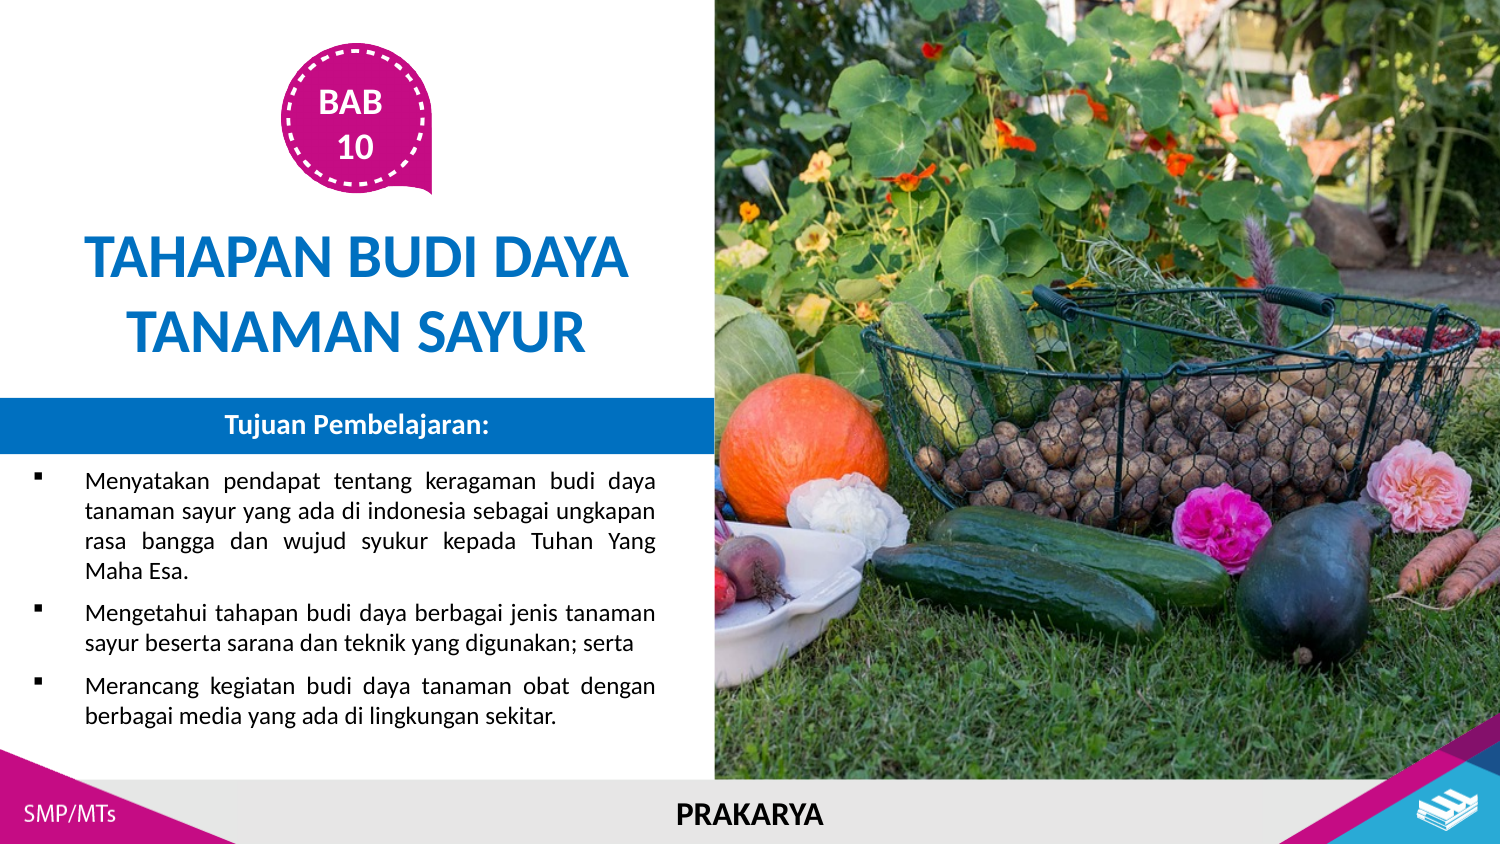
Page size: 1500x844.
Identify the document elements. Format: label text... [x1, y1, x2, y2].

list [714, 0, 1500, 713]
text_box TAHAPAN BUDI DAYA TANAMAN SAYUR [0, 196, 714, 383]
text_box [0, 713, 1500, 844]
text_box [0, 397, 714, 713]
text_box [281, 43, 432, 195]
